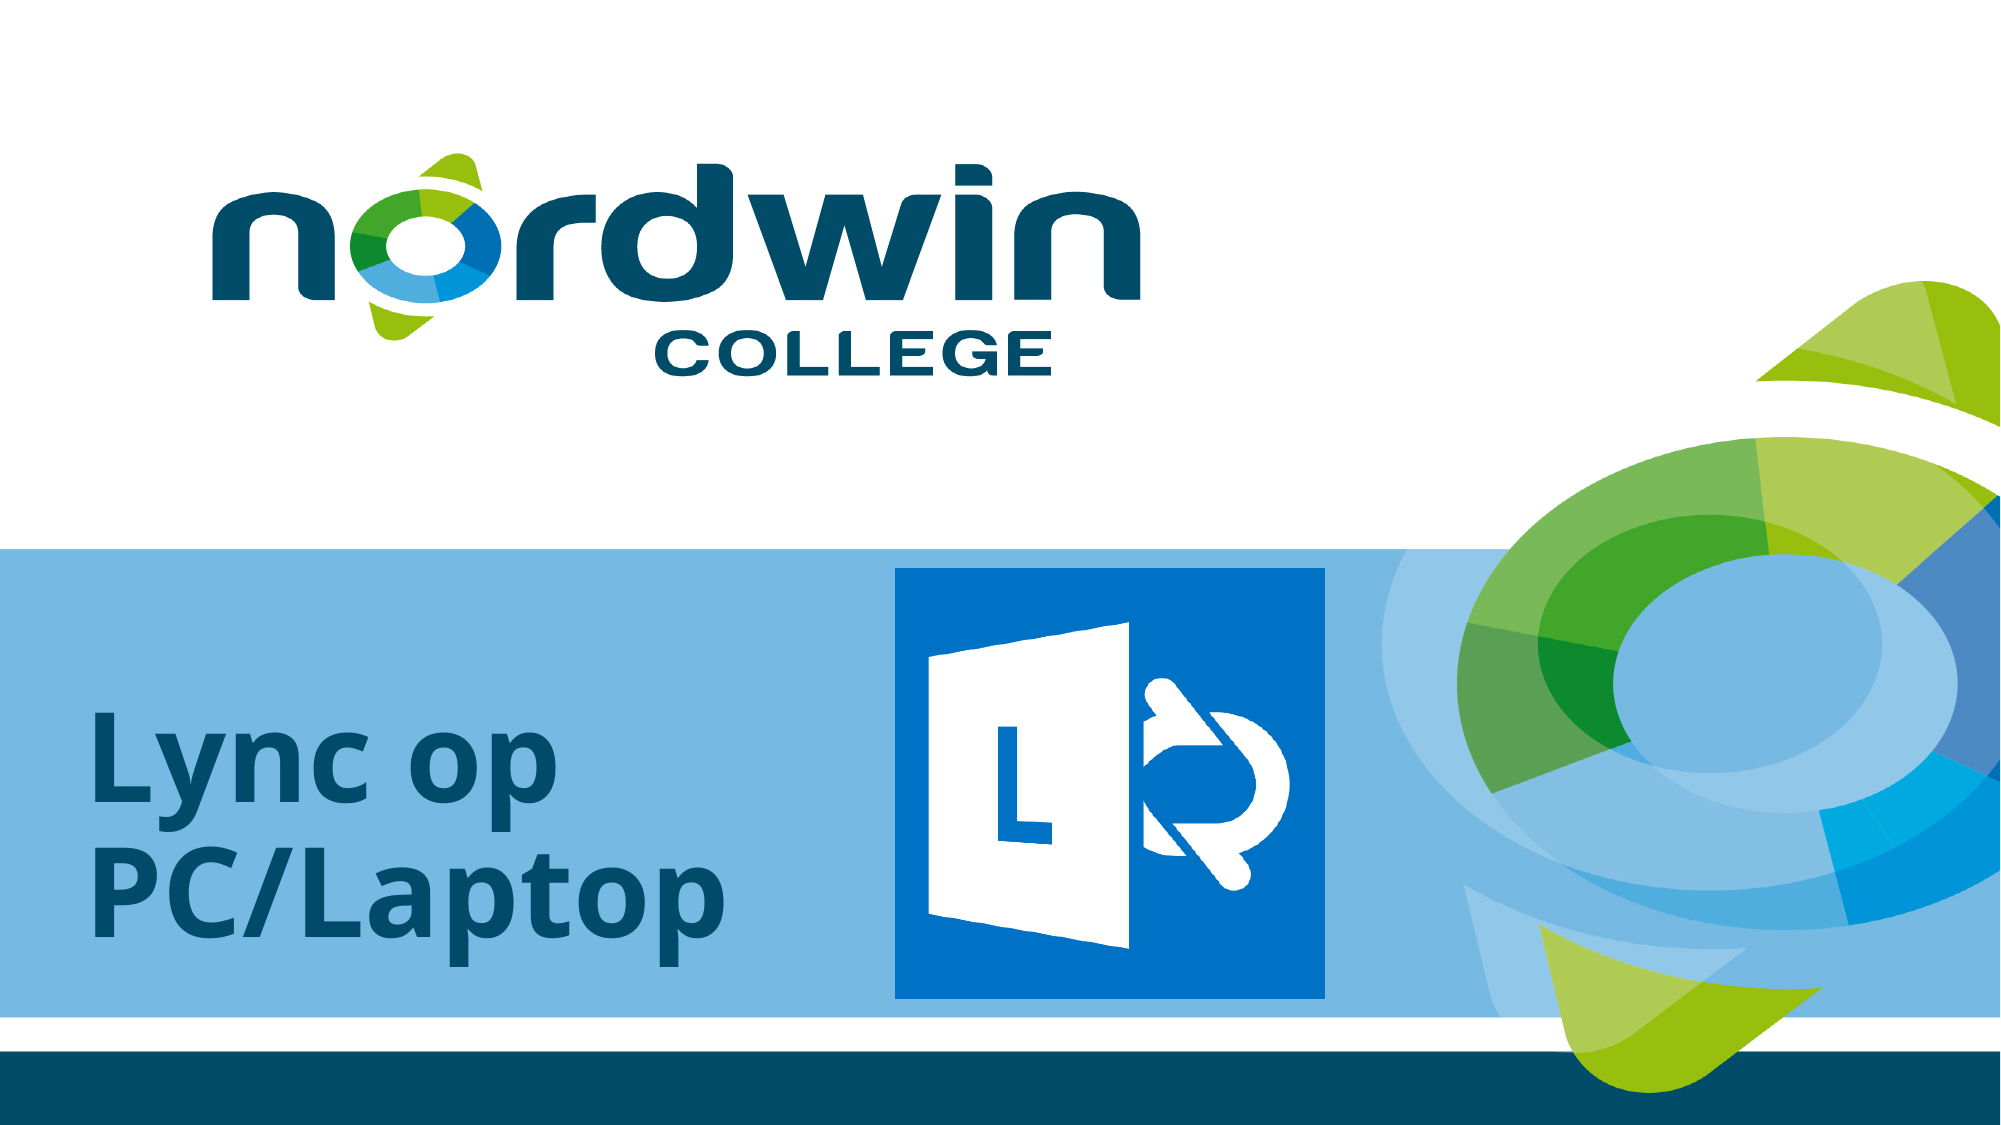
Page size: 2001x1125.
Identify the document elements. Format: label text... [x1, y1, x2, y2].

picture [0, 0, 2001, 1092]
title Lync op PC/Laptop [69, 649, 1570, 1125]
